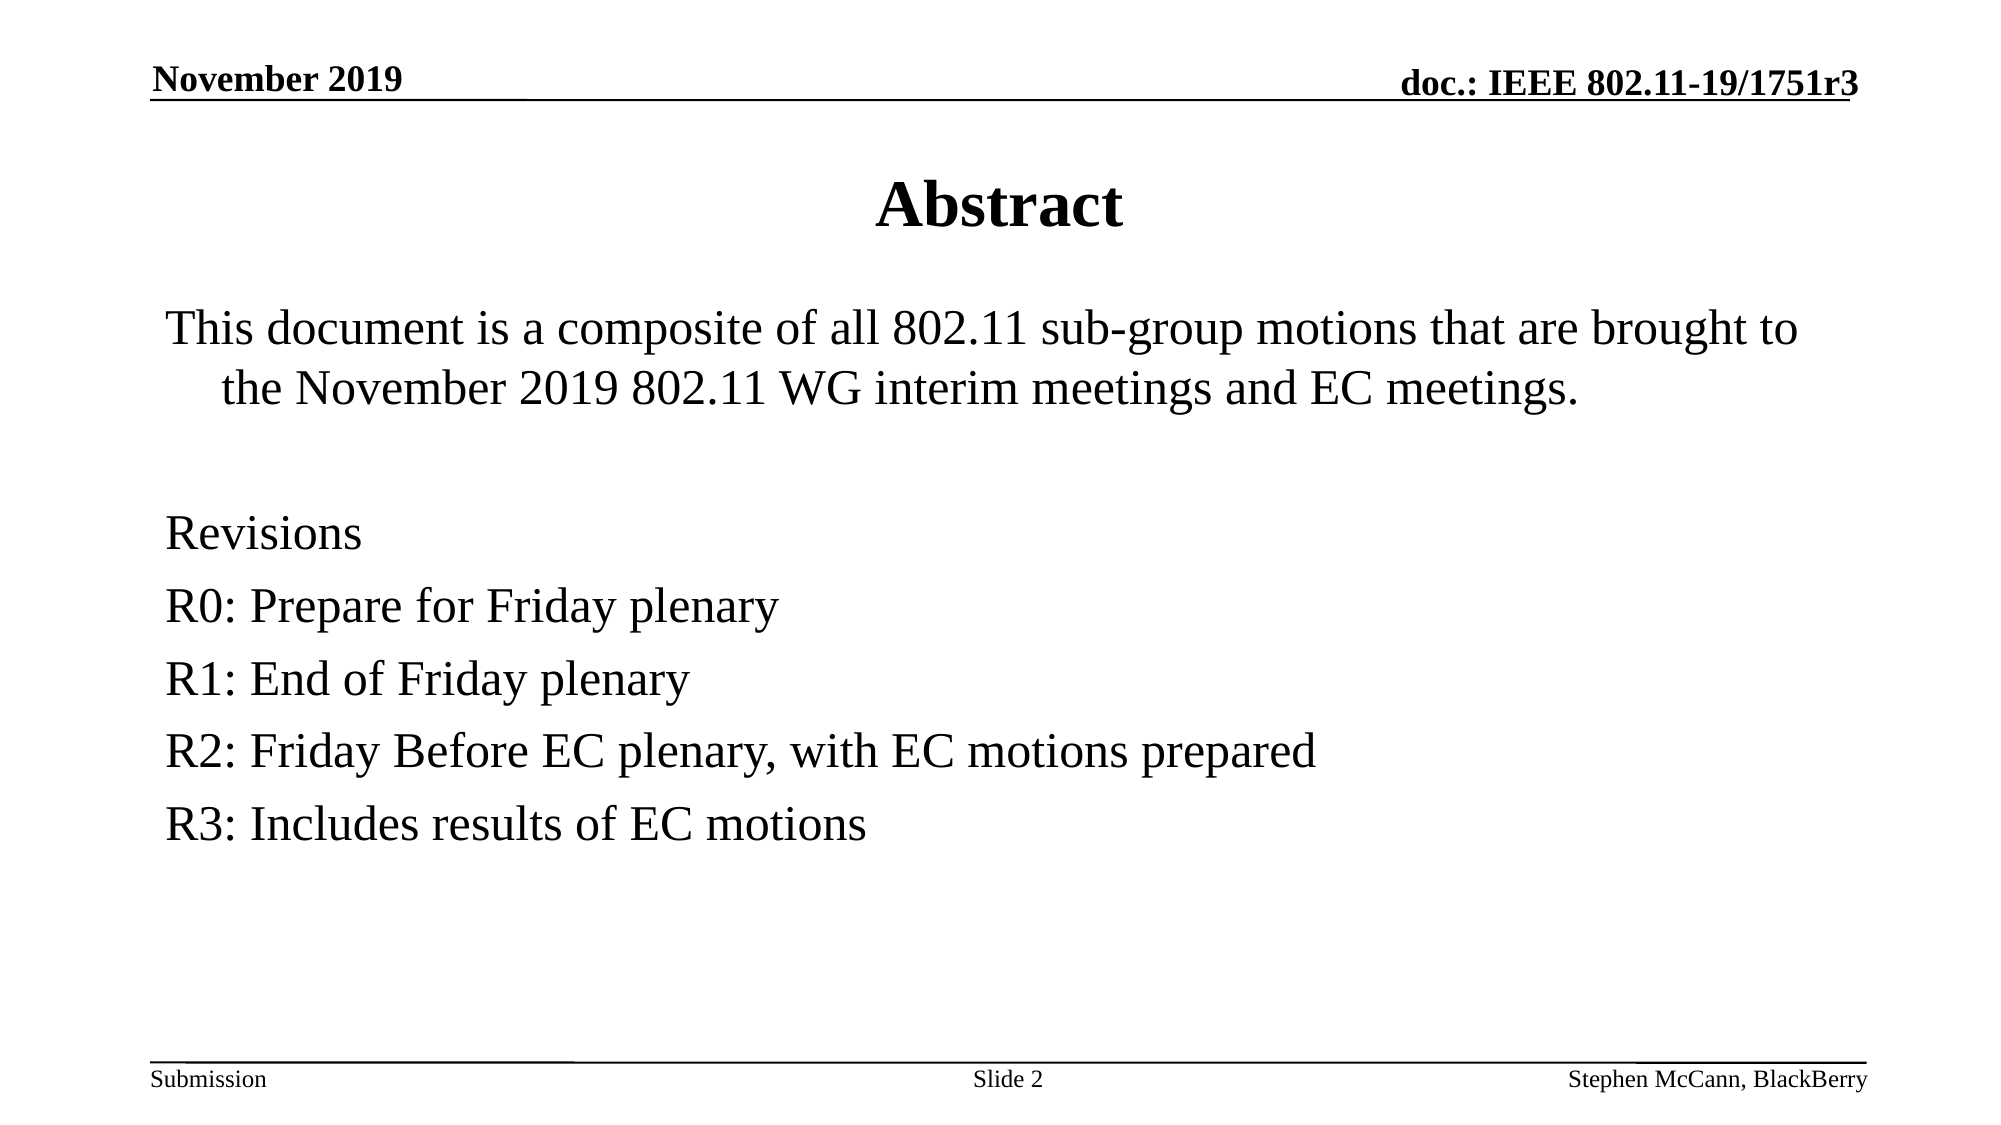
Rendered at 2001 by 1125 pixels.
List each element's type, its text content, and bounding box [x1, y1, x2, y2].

title Abstract [149, 112, 1850, 286]
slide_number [152, 54, 563, 100]
slide_number Slide 2 [950, 1061, 1067, 1123]
list This document is a composite of all 802.11 sub-group motions that are brought to the November 2019 802.11 WG interim meetings and EC meetings. Revisions R0: Prepare for Friday plenary R1: End of Friday plenary R2: Friday Before EC plenary, with EC motions prepared R3: Includes results of EC motions [149, 286, 1850, 1000]
footer Stephen McCann, BlackBerry [1171, 1061, 1869, 1093]
